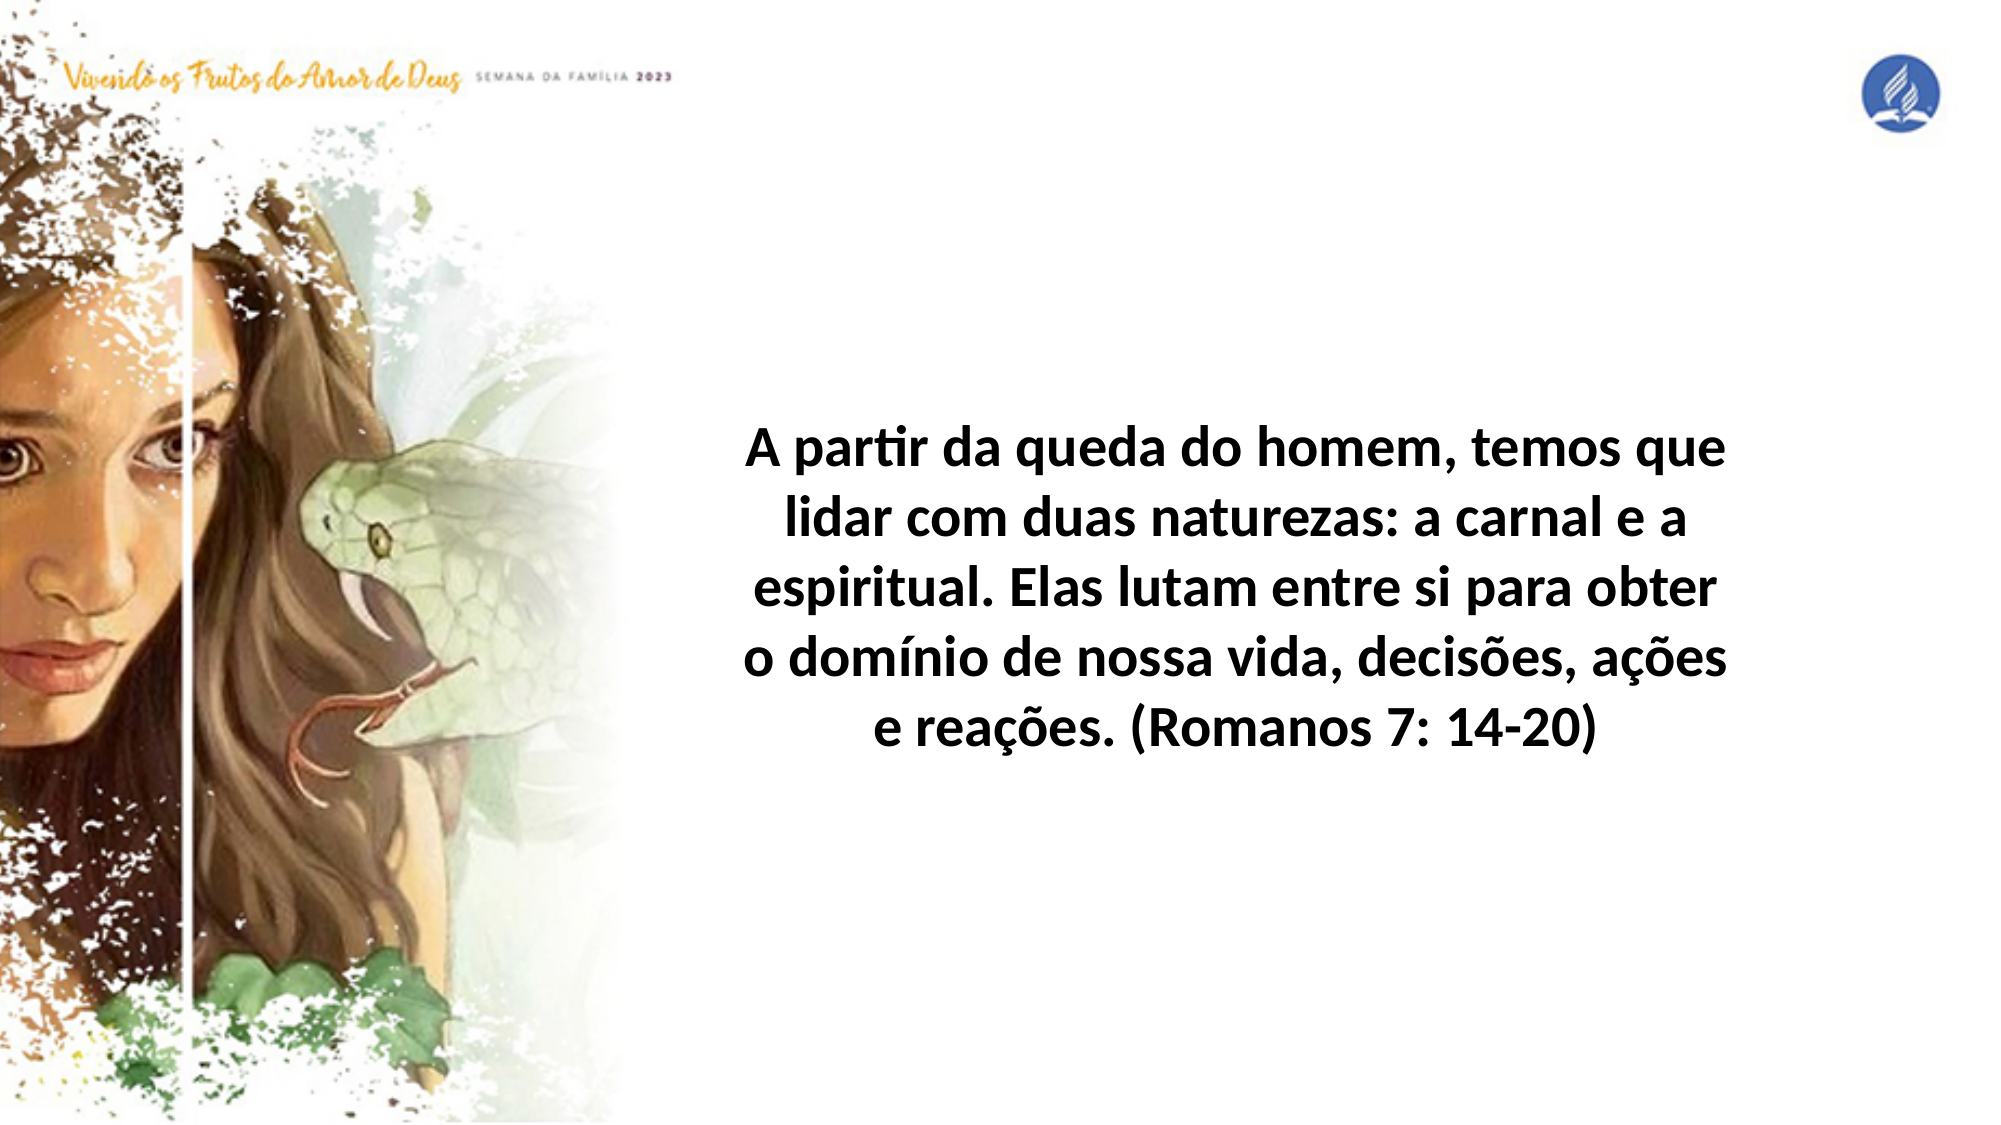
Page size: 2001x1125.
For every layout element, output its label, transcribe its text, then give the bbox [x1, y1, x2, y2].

picture [0, 0, 2001, 1125]
text_box A partir da queda do homem, temos que lidar com duas naturezas: a carnal e a espiritual. Elas lutam entre si para obter o domínio de nossa vida, decisões, ações e reações. (Romanos 7: 14-20) [720, 400, 1752, 766]
